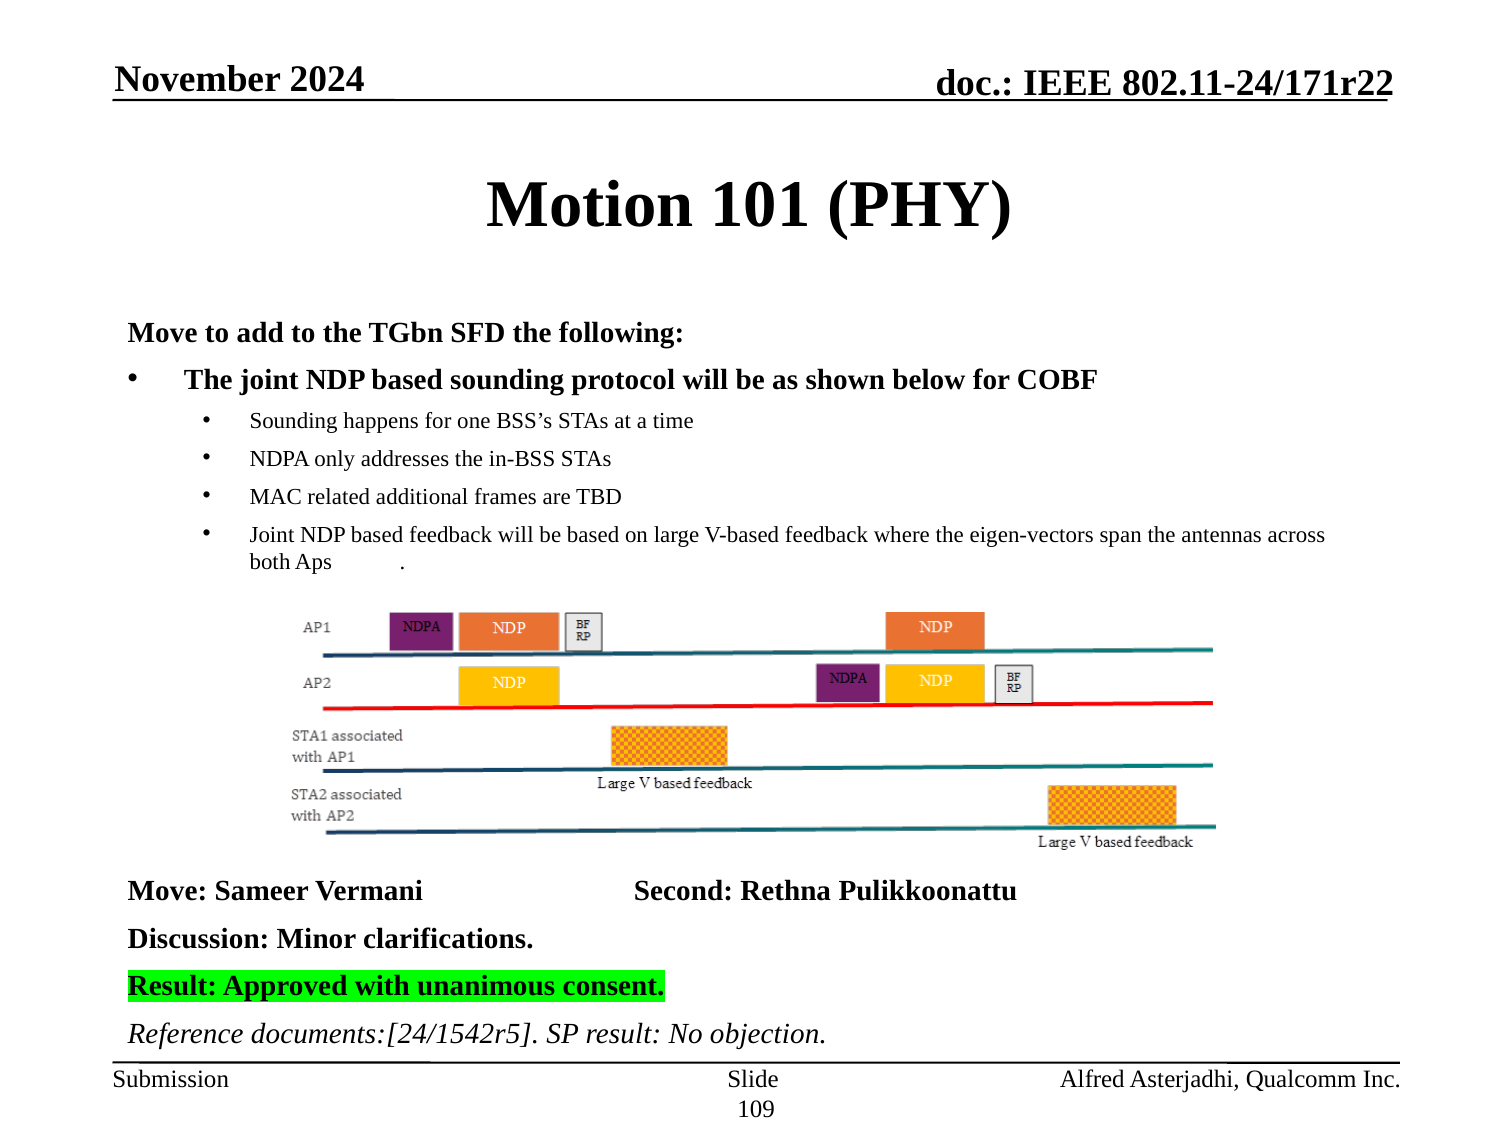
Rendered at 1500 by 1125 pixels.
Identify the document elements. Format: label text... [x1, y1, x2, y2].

footer Alfred Asterjadhi, Qualcomm Inc. [878, 1061, 1402, 1093]
title Motion 101 (PHY) [112, 112, 1388, 288]
list Move to add to the TGbn SFD the following: The joint NDP based sounding protocol will be as shown below for COBF Sounding happens for one BSS’s STAs at a time NDPA only addresses the in-BSS STAs MAC related additional frames are TBD Joint NDP based feedback will be based on large V-based feedback where the eigen-vectors span the antennas across both Aps . Move: Sameer Vermani Second: Rethna Pulikkoonattu Discussion: Minor clarifications. Result: Approved with unanimous consent. Reference documents:[24/1542r5]. SP result: No objection. [112, 304, 1388, 1071]
picture [281, 612, 1219, 857]
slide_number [114, 54, 423, 100]
slide_number Slide 109 [712, 1061, 800, 1123]
